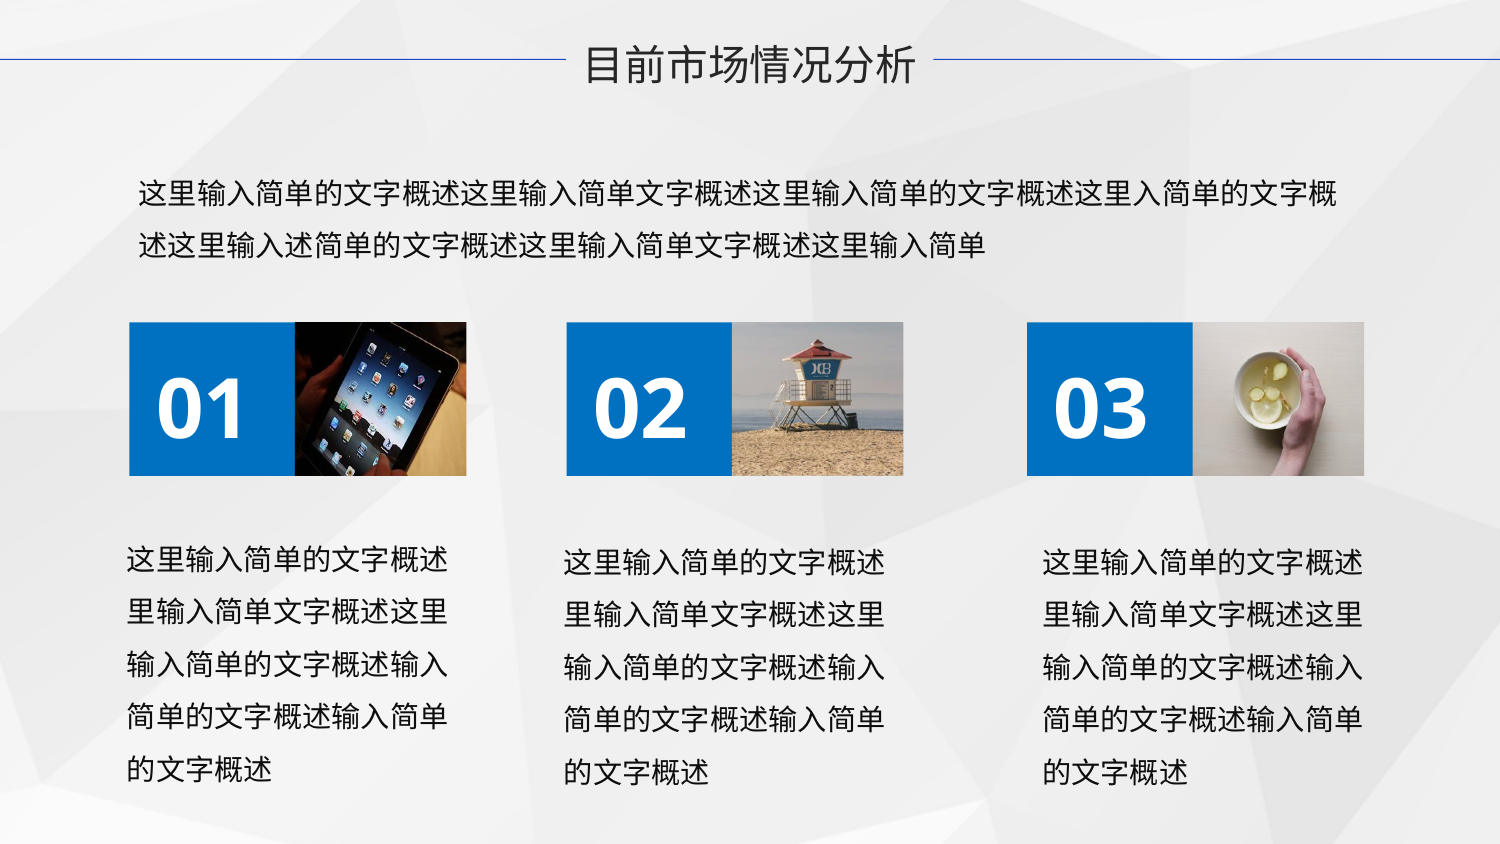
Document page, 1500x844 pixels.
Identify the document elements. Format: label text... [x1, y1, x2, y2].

text_box 这里输入简单的文字概述里输入简单文字概述这里 输入简单的文字概述输入简单的文字概述输入简单的文字概述 [549, 519, 916, 797]
text_box [564, 320, 730, 478]
text_box [730, 320, 906, 478]
text_box [127, 320, 293, 478]
picture [0, 0, 1500, 844]
text_box 这里输入简单的文字概述里输入简单文字概述这里 输入简单的文字概述输入简单的文字概述输入简单的文字概述 [1027, 519, 1394, 797]
text_box 这里输入简单的文字概述里输入简单文字概述这里 输入简单的文字概述输入简单的文字概述输入简单的文字概述 [112, 516, 479, 794]
text_box 02 [578, 348, 726, 463]
text_box [1190, 320, 1366, 478]
text_box [293, 320, 468, 478]
text_box 这里输入简单的文字概述这里输入简单文字概述这里输入简单的文字概述这里入简单的文字概述这里输入述简单的文字概述这里输入简单文字概述这里输入简单 [123, 150, 1365, 270]
text_box 目前市场情况分析 [568, 31, 932, 97]
text_box 03 [1039, 348, 1187, 463]
text_box 01 [141, 348, 289, 463]
text_box [1025, 320, 1190, 478]
